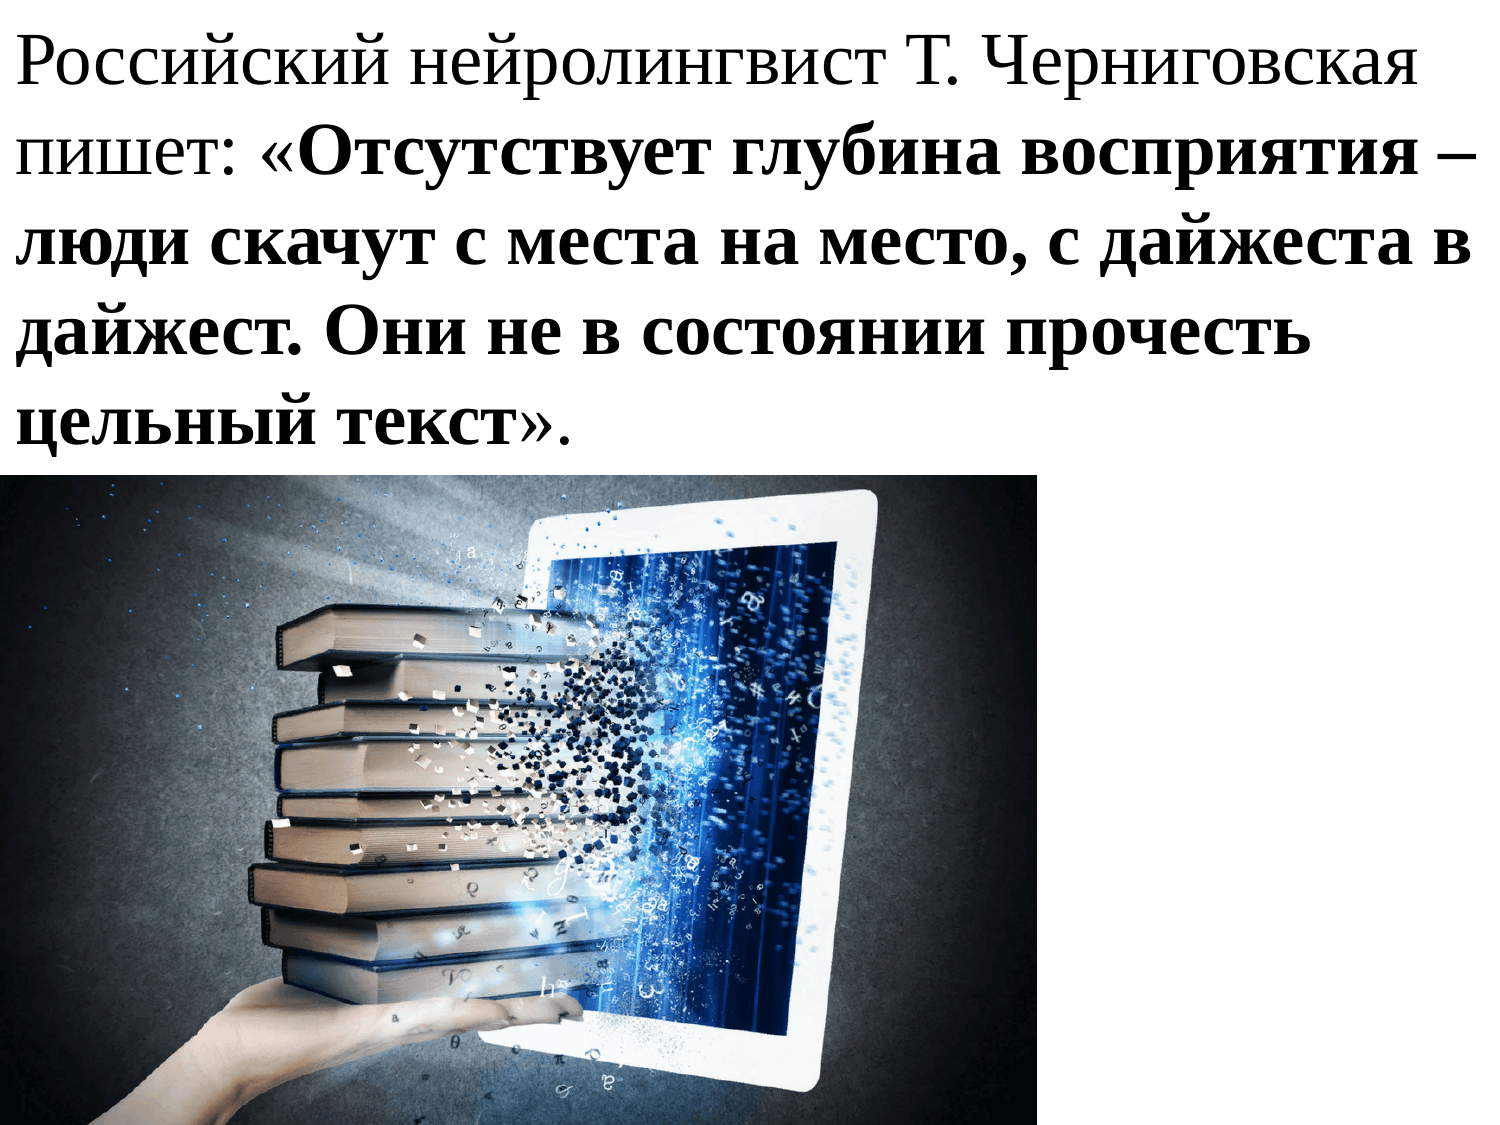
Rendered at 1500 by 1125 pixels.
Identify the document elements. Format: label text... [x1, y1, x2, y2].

picture [0, 474, 1037, 1125]
text_box Российский нейролингвист Т. Черниговская пишет: «Отсутствует глубина восприятия – люди скачут с места на место, с дайжеста в дайжест. Они не в состоянии прочесть цельный текст». [0, 2, 1500, 468]
